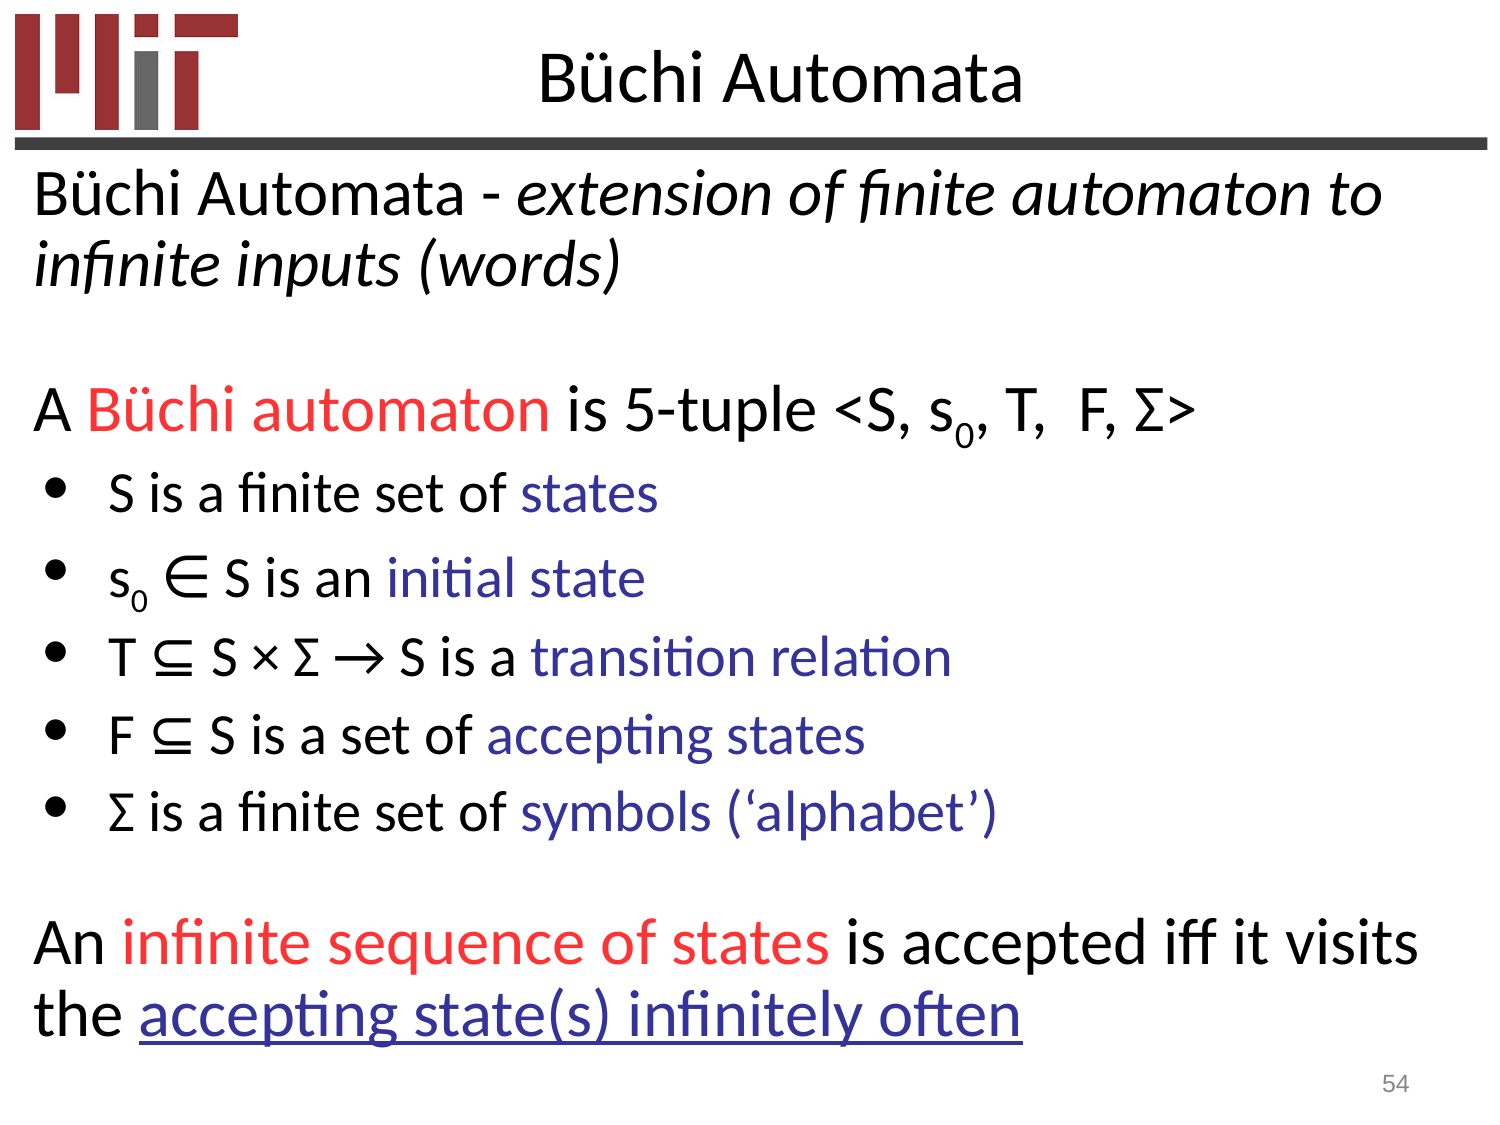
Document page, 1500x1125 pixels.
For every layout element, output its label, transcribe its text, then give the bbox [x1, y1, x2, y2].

title Büchi Automata [237, 15, 1325, 130]
picture [15, 14, 238, 130]
list Büchi Automata - extension of finite automaton to infinite inputs (words) A Büchi automaton is 5-tuple <S, s0, T, F, Σ> S is a finite set of states s0 ∈ S is an initial state T ⊆ S × Σ → S is a transition relation F ⊆ S is a set of accepting states Σ is a finite set of symbols (‘alphabet’) An infinite sequence of states is accepted iff it visits the accepting state(s) infinitely often [18, 149, 1485, 1037]
slide_number 54 [1074, 1052, 1425, 1113]
